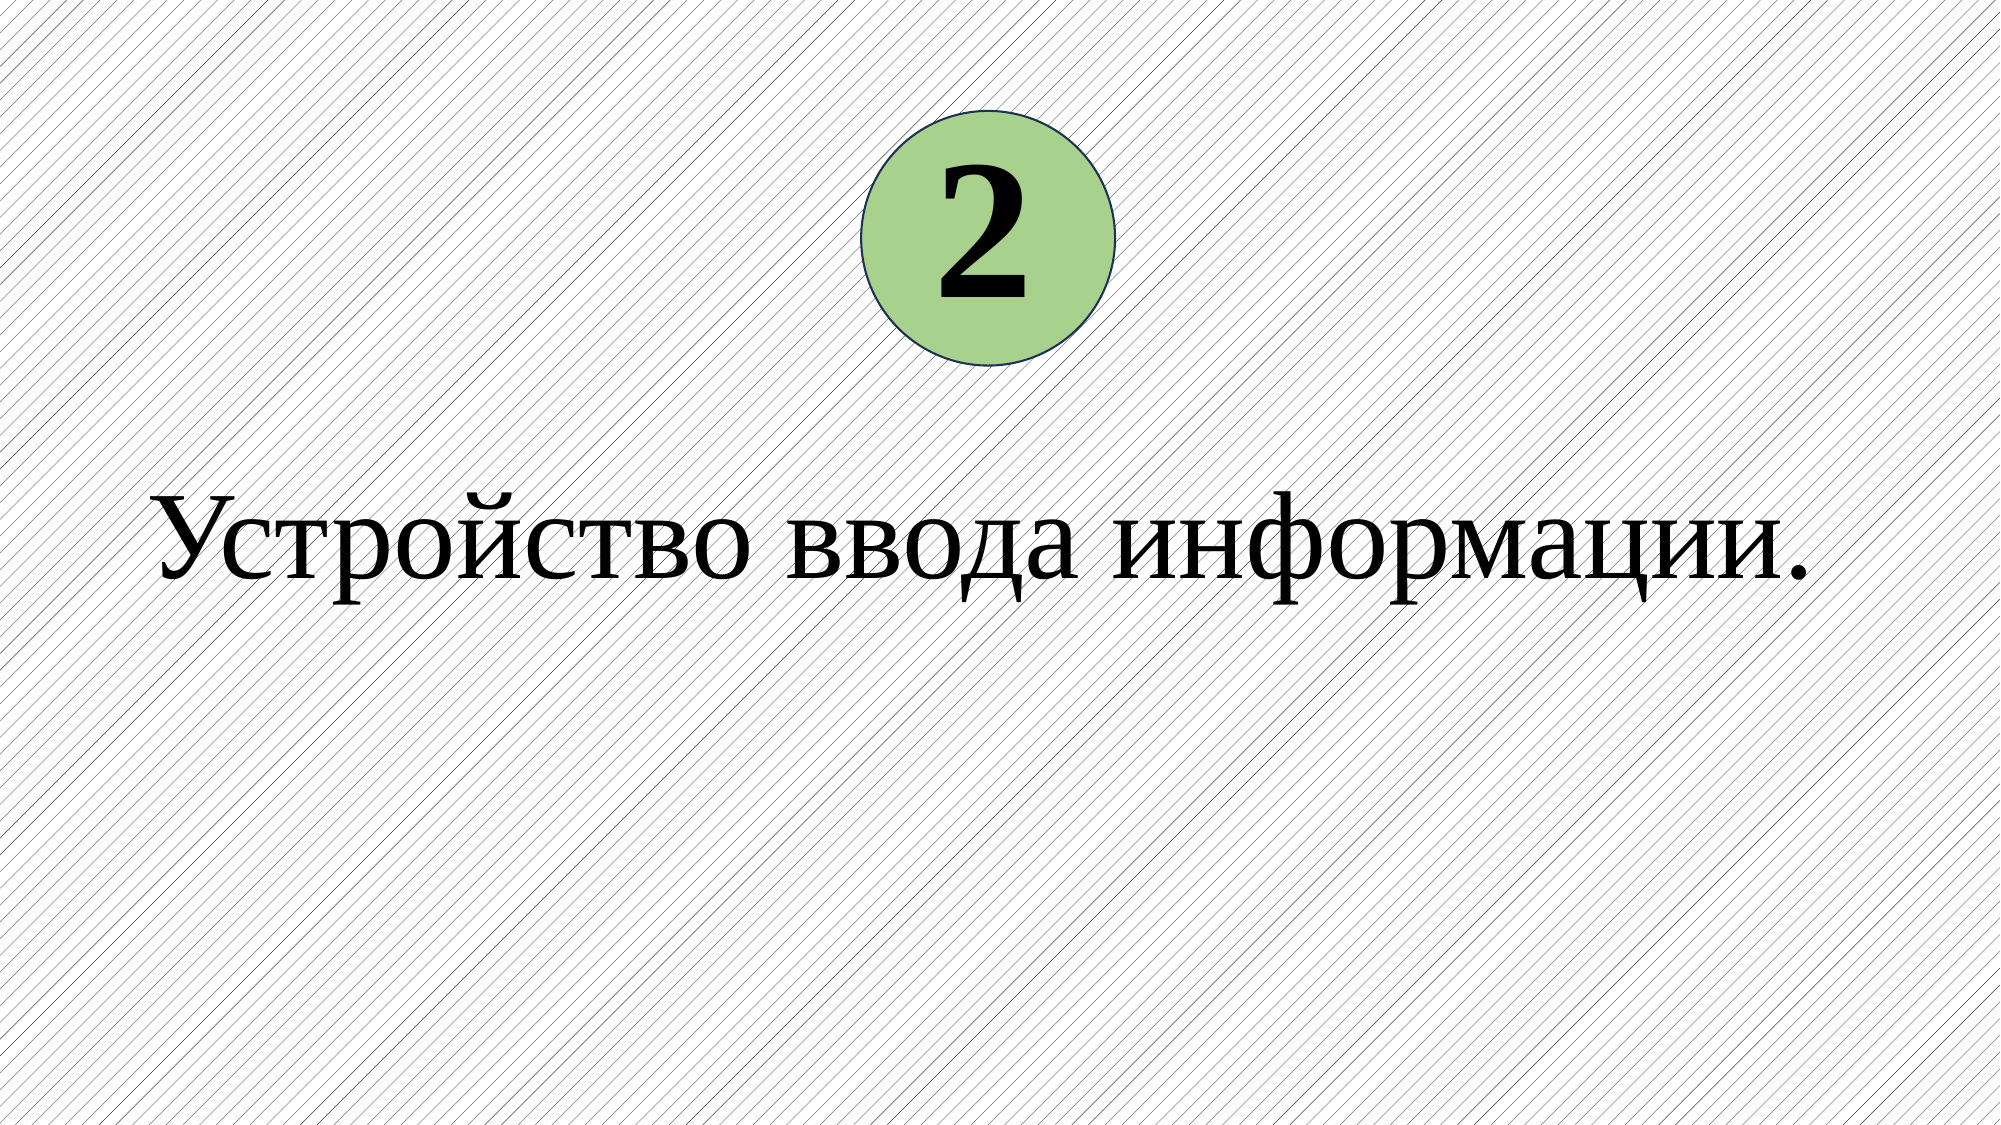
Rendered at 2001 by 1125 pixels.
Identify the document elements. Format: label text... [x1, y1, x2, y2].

text_box Устройство ввода информации. [56, 423, 1944, 611]
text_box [861, 90, 1116, 386]
